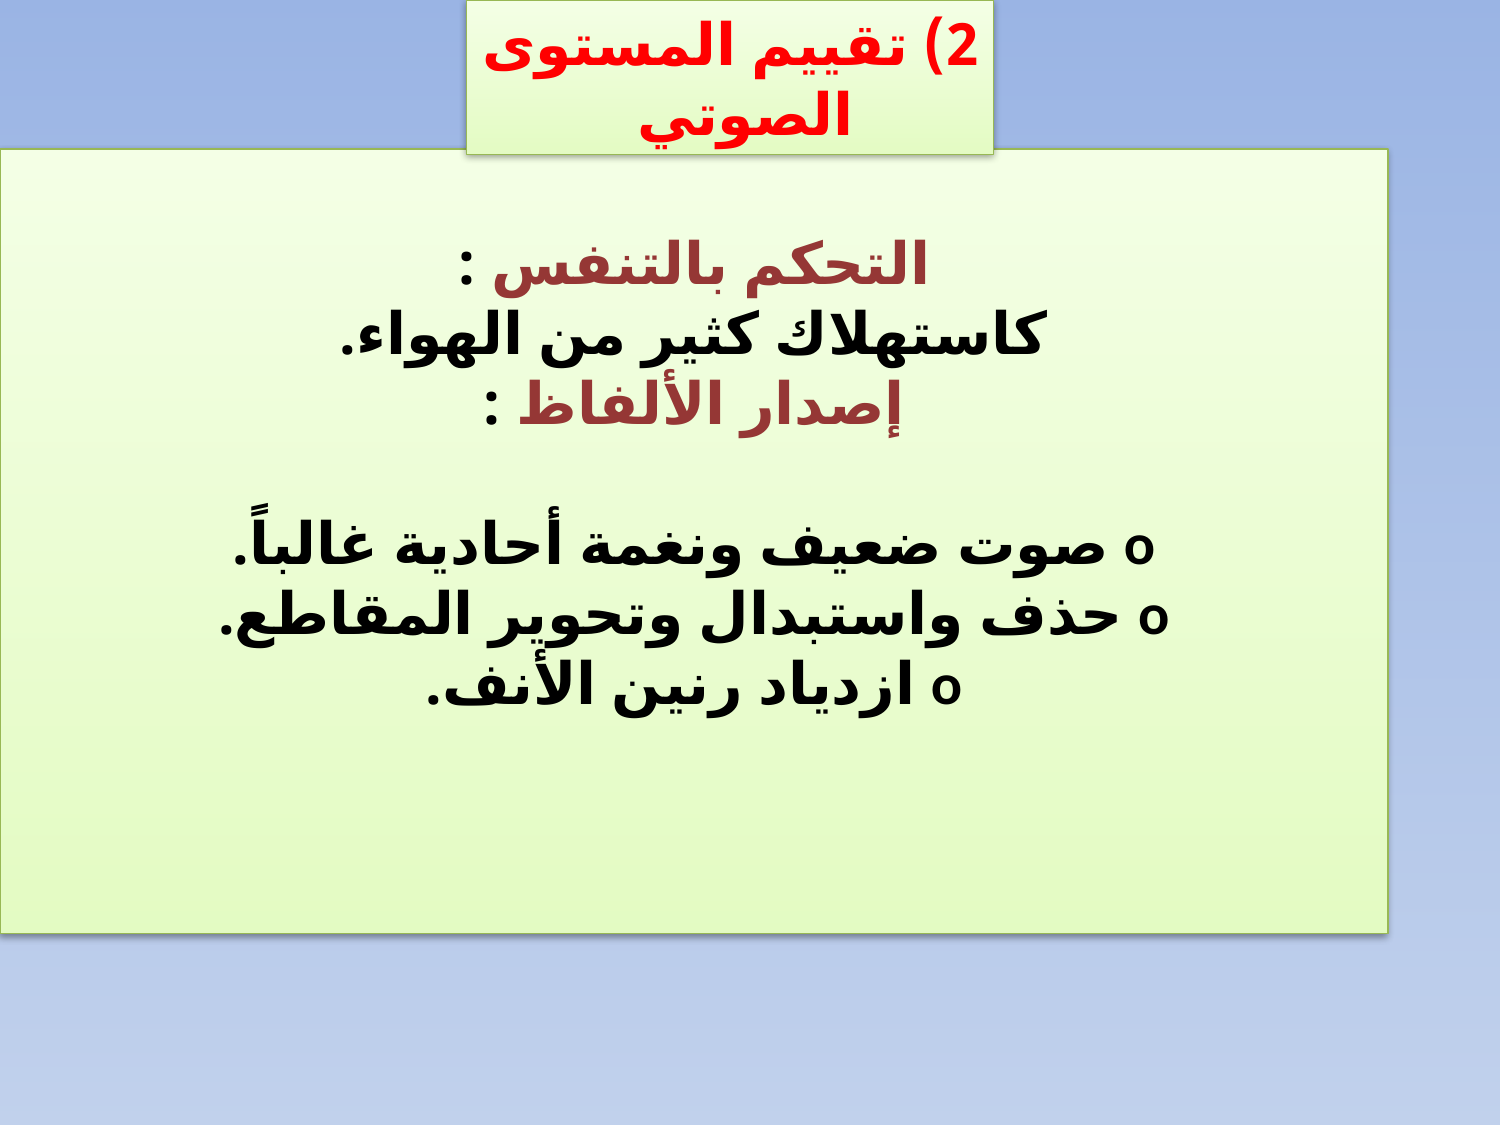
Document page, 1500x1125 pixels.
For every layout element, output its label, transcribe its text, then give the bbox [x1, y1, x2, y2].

text_box 2) تقييم المستوى الصوتي [466, 0, 994, 155]
text_box التحكم بالتنفس : كاستهلاك كثير من الهواء. إصدار الألفاظ : o صوت ضعيف ونغمة أحادية غالباً. o حذف واستبدال وتحوير المقاطع. o ازدياد رنين الأنف. [0, 148, 1389, 934]
